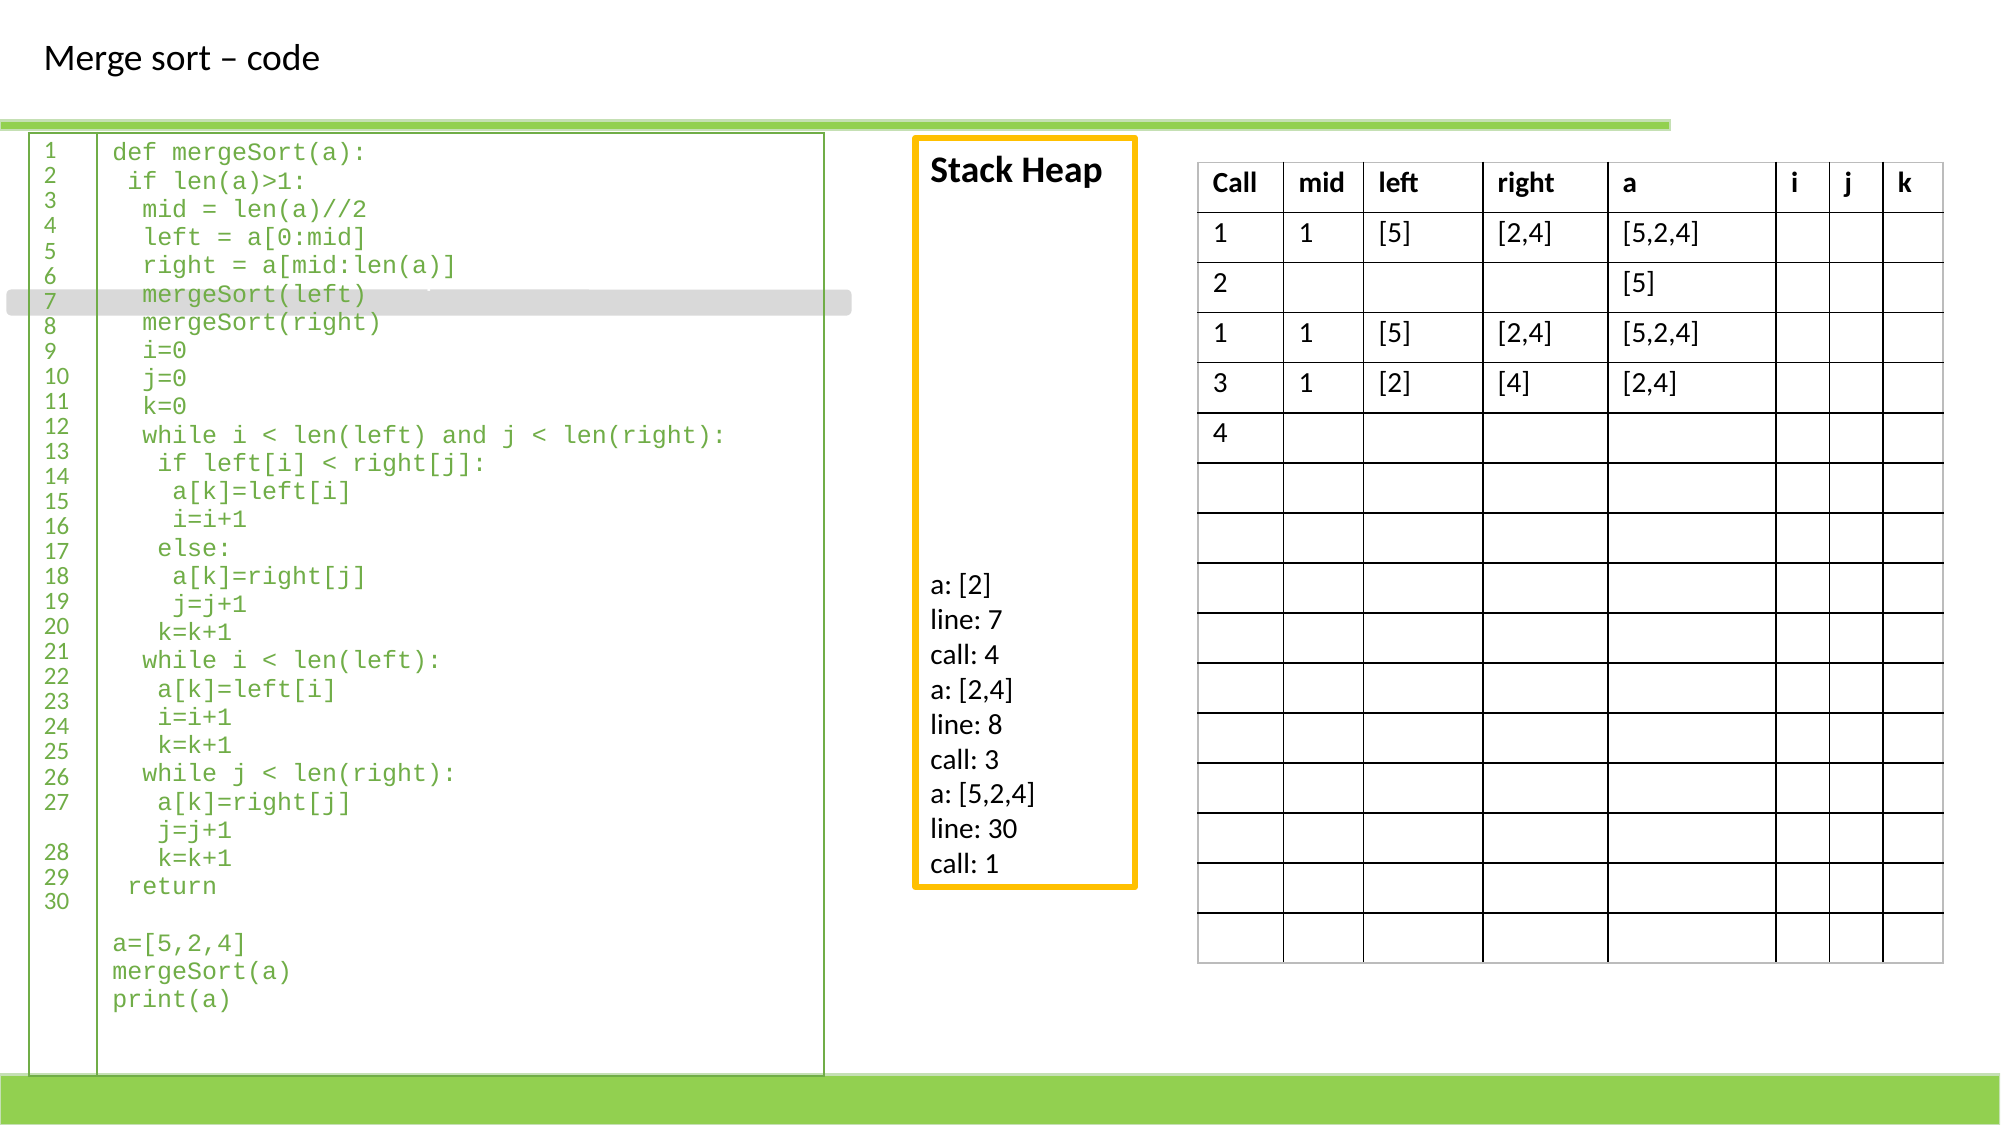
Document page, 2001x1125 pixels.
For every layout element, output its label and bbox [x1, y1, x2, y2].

table_header [98, 134, 823, 1075]
table_cell [1364, 614, 1482, 662]
table_cell [1777, 914, 1829, 962]
table_cell [1884, 514, 1942, 562]
table_cell [1364, 464, 1482, 512]
table_header [1199, 163, 1283, 212]
table_cell [1284, 263, 1363, 312]
table_cell [1484, 714, 1607, 762]
table_cell [1284, 414, 1363, 462]
text_box [825, 289, 852, 316]
table_cell [1830, 614, 1882, 662]
table_cell [1777, 263, 1829, 312]
table_cell [1284, 514, 1363, 562]
table_cell [1284, 864, 1363, 912]
table_cell [1364, 764, 1482, 812]
table_cell [1199, 514, 1283, 562]
table_cell [1609, 313, 1775, 362]
table_cell [1609, 363, 1775, 412]
table_cell [1777, 514, 1829, 562]
table_cell [1364, 213, 1482, 262]
table_cell [1884, 814, 1942, 862]
table_cell [1484, 213, 1607, 262]
table_cell [1884, 764, 1942, 812]
table_cell [1484, 464, 1607, 512]
text_box [915, 137, 1135, 888]
table_cell [1199, 464, 1283, 512]
table_cell [1364, 914, 1482, 962]
table_header [1364, 163, 1482, 212]
table_header [30, 134, 96, 1075]
table_header [1884, 163, 1942, 212]
table_cell [1484, 263, 1607, 312]
table_header [1284, 163, 1363, 212]
table_cell [1199, 764, 1283, 812]
table_cell [1777, 464, 1829, 512]
table_cell [1830, 363, 1882, 412]
table_cell [1830, 564, 1882, 612]
table_cell [1884, 414, 1942, 462]
text_box [6, 289, 28, 316]
table_cell [1199, 263, 1283, 312]
table_header [1777, 163, 1829, 212]
table_cell [1884, 263, 1942, 312]
table_cell [1284, 464, 1363, 512]
table_cell [1830, 313, 1882, 362]
table_cell [1777, 614, 1829, 662]
table_cell [1284, 764, 1363, 812]
table_cell [1284, 614, 1363, 662]
table_cell [1609, 914, 1775, 962]
table_cell [1609, 414, 1775, 462]
table_cell [1884, 714, 1942, 762]
table_cell [1284, 714, 1363, 762]
table_cell [1199, 213, 1283, 262]
table_cell [1884, 313, 1942, 362]
table_cell [1830, 764, 1882, 812]
table_cell [1830, 263, 1882, 312]
table_cell [1284, 363, 1363, 412]
table_cell [1284, 213, 1363, 262]
table_cell [1484, 664, 1607, 712]
table_cell [1777, 714, 1829, 762]
table_cell [1777, 213, 1829, 262]
table_cell [1199, 714, 1283, 762]
table_cell [1777, 313, 1829, 362]
table_cell [1830, 514, 1882, 562]
table_cell [1609, 464, 1775, 512]
table_cell [1364, 814, 1482, 862]
table_cell [1364, 564, 1482, 612]
table_cell [1609, 764, 1775, 812]
table_cell [1284, 664, 1363, 712]
table_cell [1884, 664, 1942, 712]
table_cell [1884, 464, 1942, 512]
table_cell [1484, 864, 1607, 912]
table_cell [1777, 864, 1829, 912]
table_cell [1777, 414, 1829, 462]
table_cell [1830, 914, 1882, 962]
table_cell [1199, 614, 1283, 662]
table_cell [1199, 864, 1283, 912]
table_cell [1830, 464, 1882, 512]
table_cell [1364, 313, 1482, 362]
table_cell [1609, 514, 1775, 562]
text_box [28, 25, 1072, 86]
table_header [1609, 163, 1775, 212]
table_cell [1884, 614, 1942, 662]
table_cell [1484, 414, 1607, 462]
table_cell [1364, 263, 1482, 312]
table_cell [1830, 714, 1882, 762]
table_cell [1199, 414, 1283, 462]
table_cell [1609, 564, 1775, 612]
table_cell [1609, 814, 1775, 862]
table_cell [1364, 714, 1482, 762]
table_cell [1484, 363, 1607, 412]
table_cell [1884, 564, 1942, 612]
table_cell [1777, 664, 1829, 712]
table_cell [1284, 564, 1363, 612]
table_cell [1777, 363, 1829, 412]
table_cell [1777, 814, 1829, 862]
table_cell [1830, 414, 1882, 462]
table_cell [1484, 514, 1607, 562]
table_cell [1364, 363, 1482, 412]
table_cell [1830, 213, 1882, 262]
table_header [1484, 163, 1607, 212]
table_cell [1284, 814, 1363, 862]
table_cell [1284, 313, 1363, 362]
table_cell [1199, 814, 1283, 862]
table_cell [1609, 263, 1775, 312]
table_cell [1884, 213, 1942, 262]
table_cell [1199, 664, 1283, 712]
table_cell [1484, 914, 1607, 962]
table_cell [1884, 363, 1942, 412]
table_cell [1830, 864, 1882, 912]
table_cell [1199, 914, 1283, 962]
table_cell [1484, 614, 1607, 662]
table_cell [1484, 764, 1607, 812]
table_cell [1609, 664, 1775, 712]
table_cell [1484, 313, 1607, 362]
table_cell [1199, 313, 1283, 362]
table_cell [1609, 864, 1775, 912]
table_cell [1777, 564, 1829, 612]
table_cell [1364, 514, 1482, 562]
table_cell [1830, 814, 1882, 862]
table_cell [1199, 564, 1283, 612]
table_cell [1830, 664, 1882, 712]
table_cell [1884, 914, 1942, 962]
table_cell [1364, 664, 1482, 712]
table_cell [1884, 864, 1942, 912]
table_cell [1609, 714, 1775, 762]
table_cell [1609, 213, 1775, 262]
table_cell [1484, 564, 1607, 612]
table_cell [1484, 814, 1607, 862]
table_cell [1364, 864, 1482, 912]
table_cell [1199, 363, 1283, 412]
table_cell [1284, 914, 1363, 962]
table_cell [1777, 764, 1829, 812]
table_header [1830, 163, 1882, 212]
table_cell [1609, 614, 1775, 662]
table_cell [1364, 414, 1482, 462]
